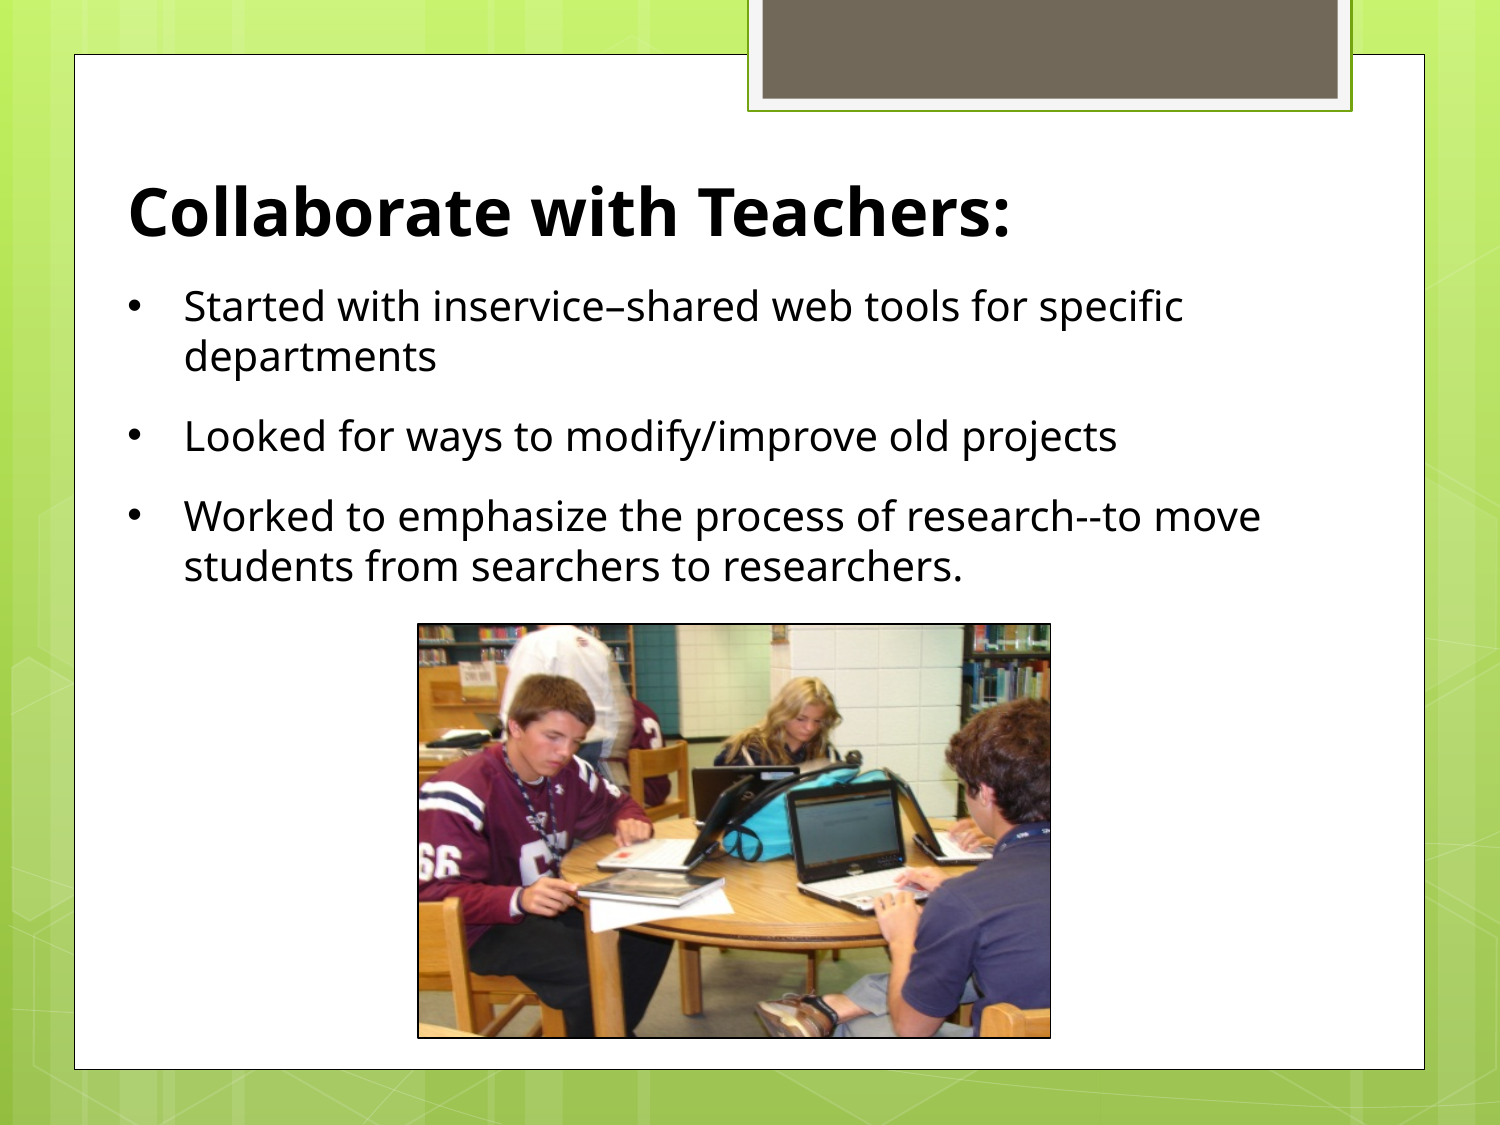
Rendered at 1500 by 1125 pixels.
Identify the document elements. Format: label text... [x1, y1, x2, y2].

text_box Collaborate with Teachers: Started with inservice–shared web tools for specific departments Looked for ways to modify/improve old projects Worked to emphasize the process of research--to move students from searchers to researchers. [112, 162, 1400, 598]
picture [418, 624, 1051, 1038]
